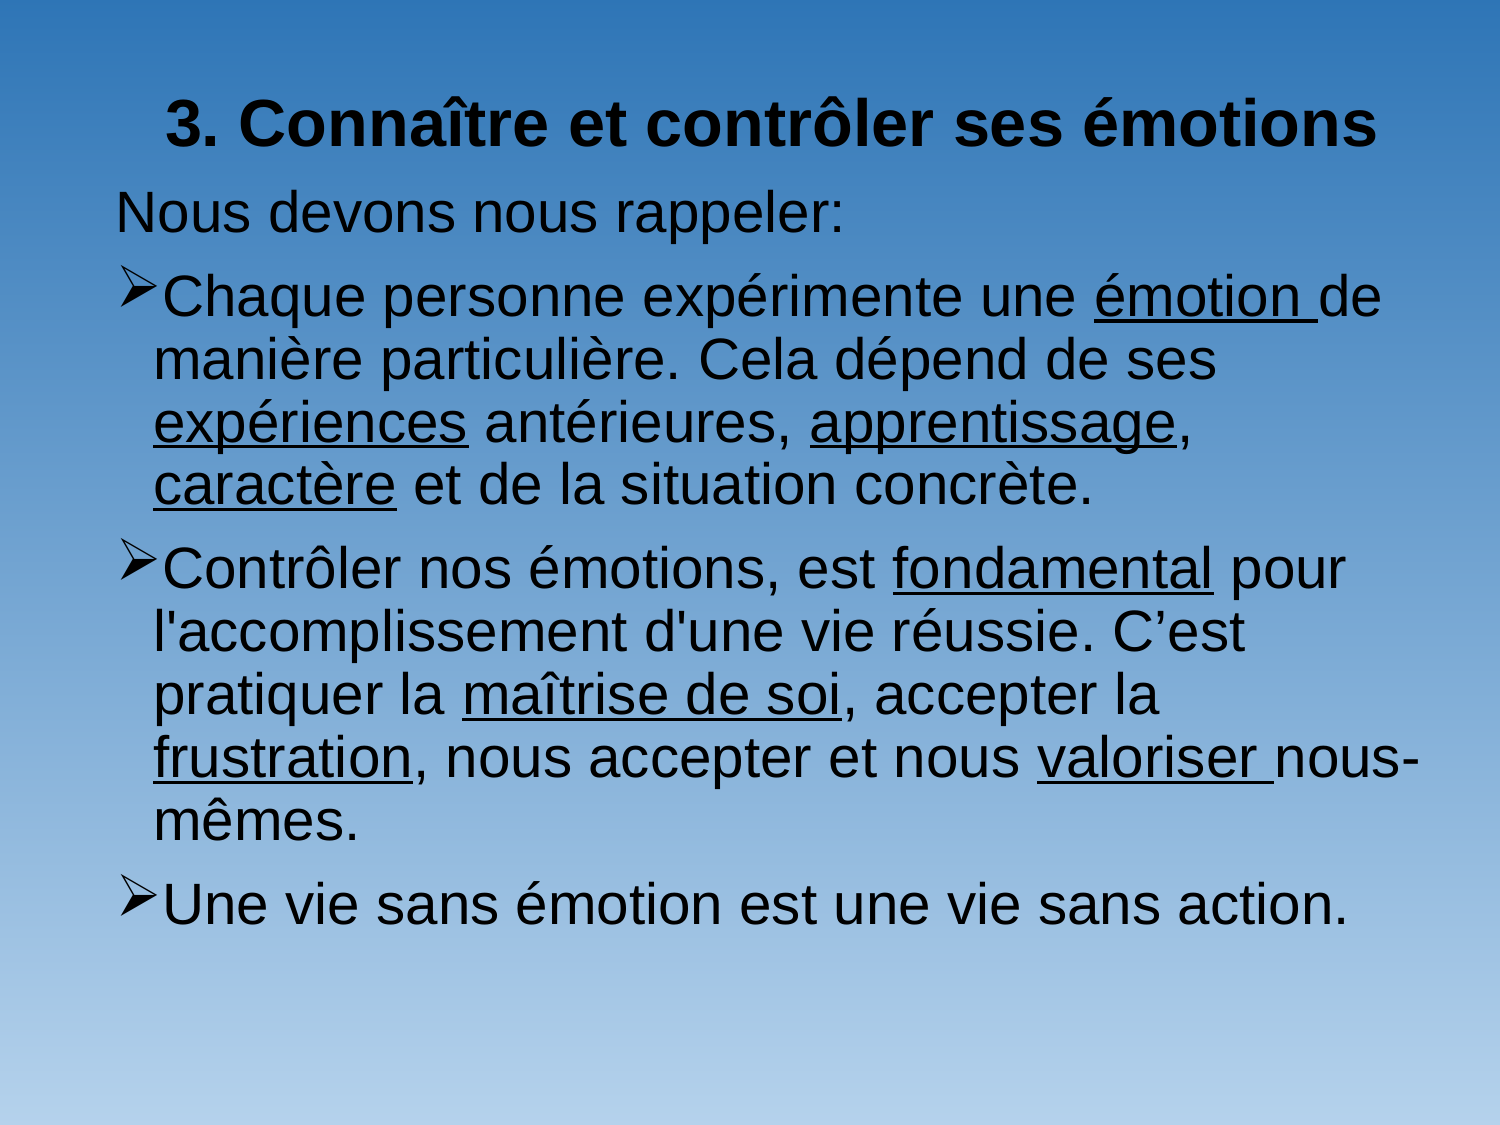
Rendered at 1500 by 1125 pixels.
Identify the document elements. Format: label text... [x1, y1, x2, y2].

list 3. Connaître et contrôler ses émotions Nous devons nous rappeler: Chaque personne expérimente une émotion de manière particulière. Cela dépend de ses expériences antérieures, apprentissage, caractère et de la situation concrète. Contrôler nos émotions, est fondamental pour l'accomplissement d'une vie réussie. C’est pratiquer la maîtrise de soi, accepter la frustration, nous accepter et nous valoriser nous-mêmes. Une vie sans émotion est une vie sans action. [100, 81, 1445, 1064]
